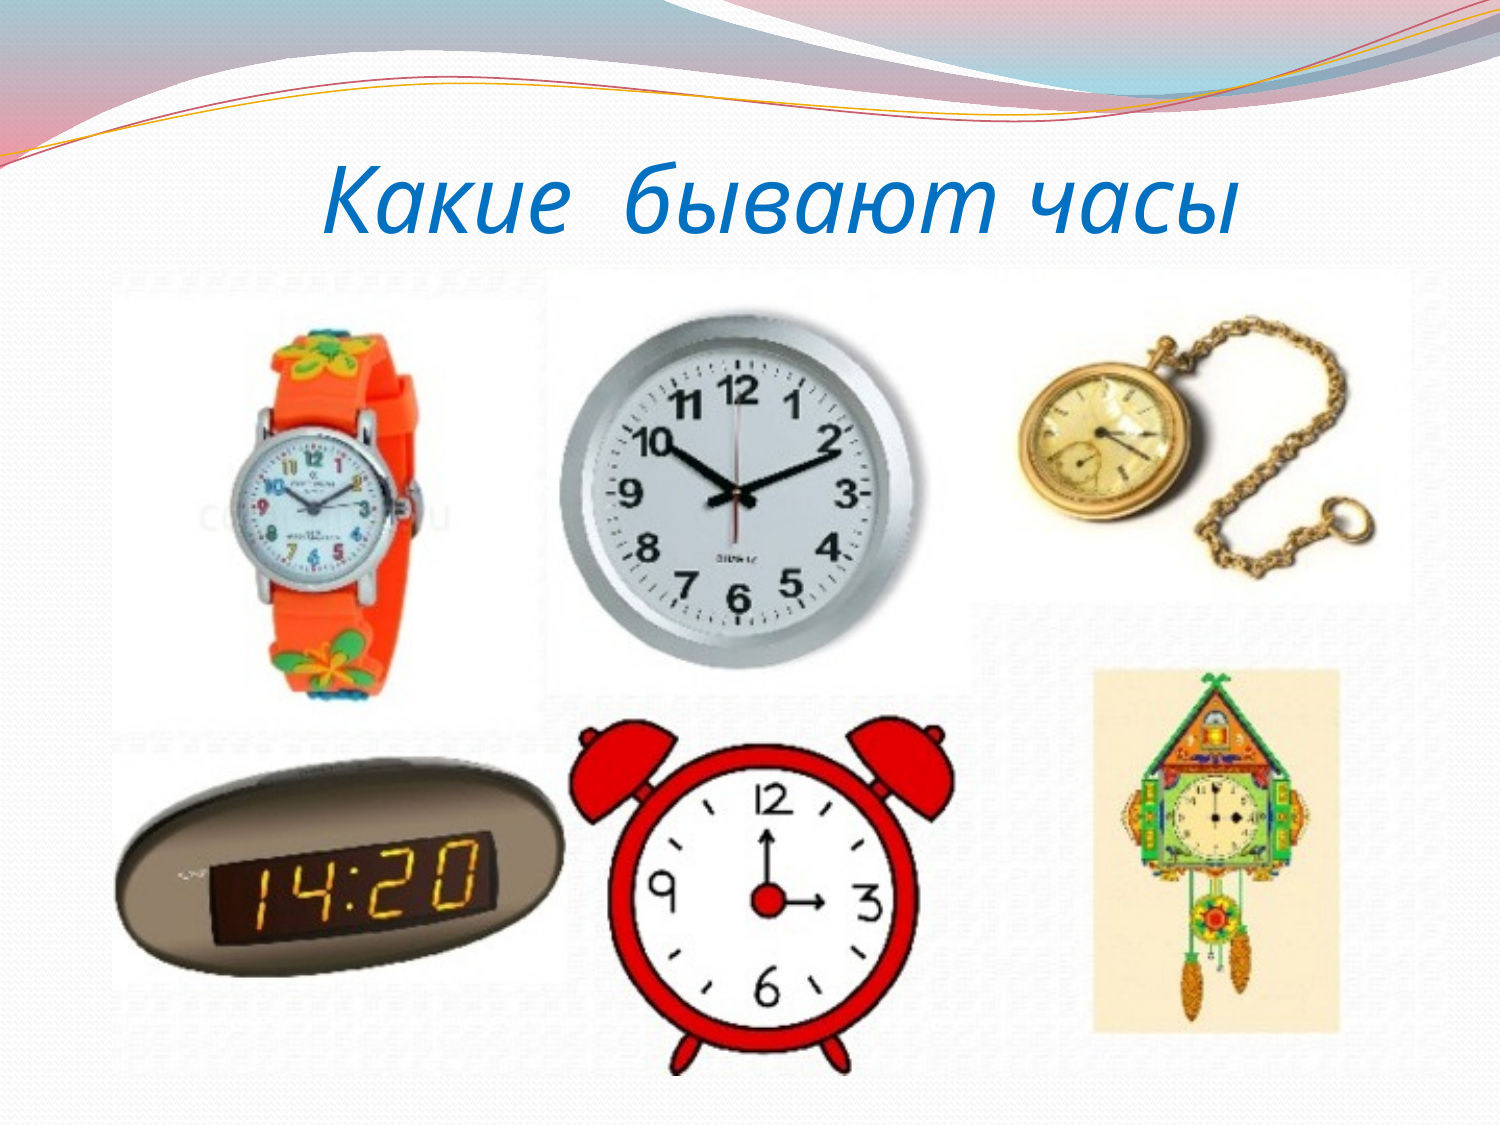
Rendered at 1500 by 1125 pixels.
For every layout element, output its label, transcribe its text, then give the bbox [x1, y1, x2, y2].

title Какие бывают часы [88, 66, 1451, 254]
picture [111, 266, 1446, 1076]
